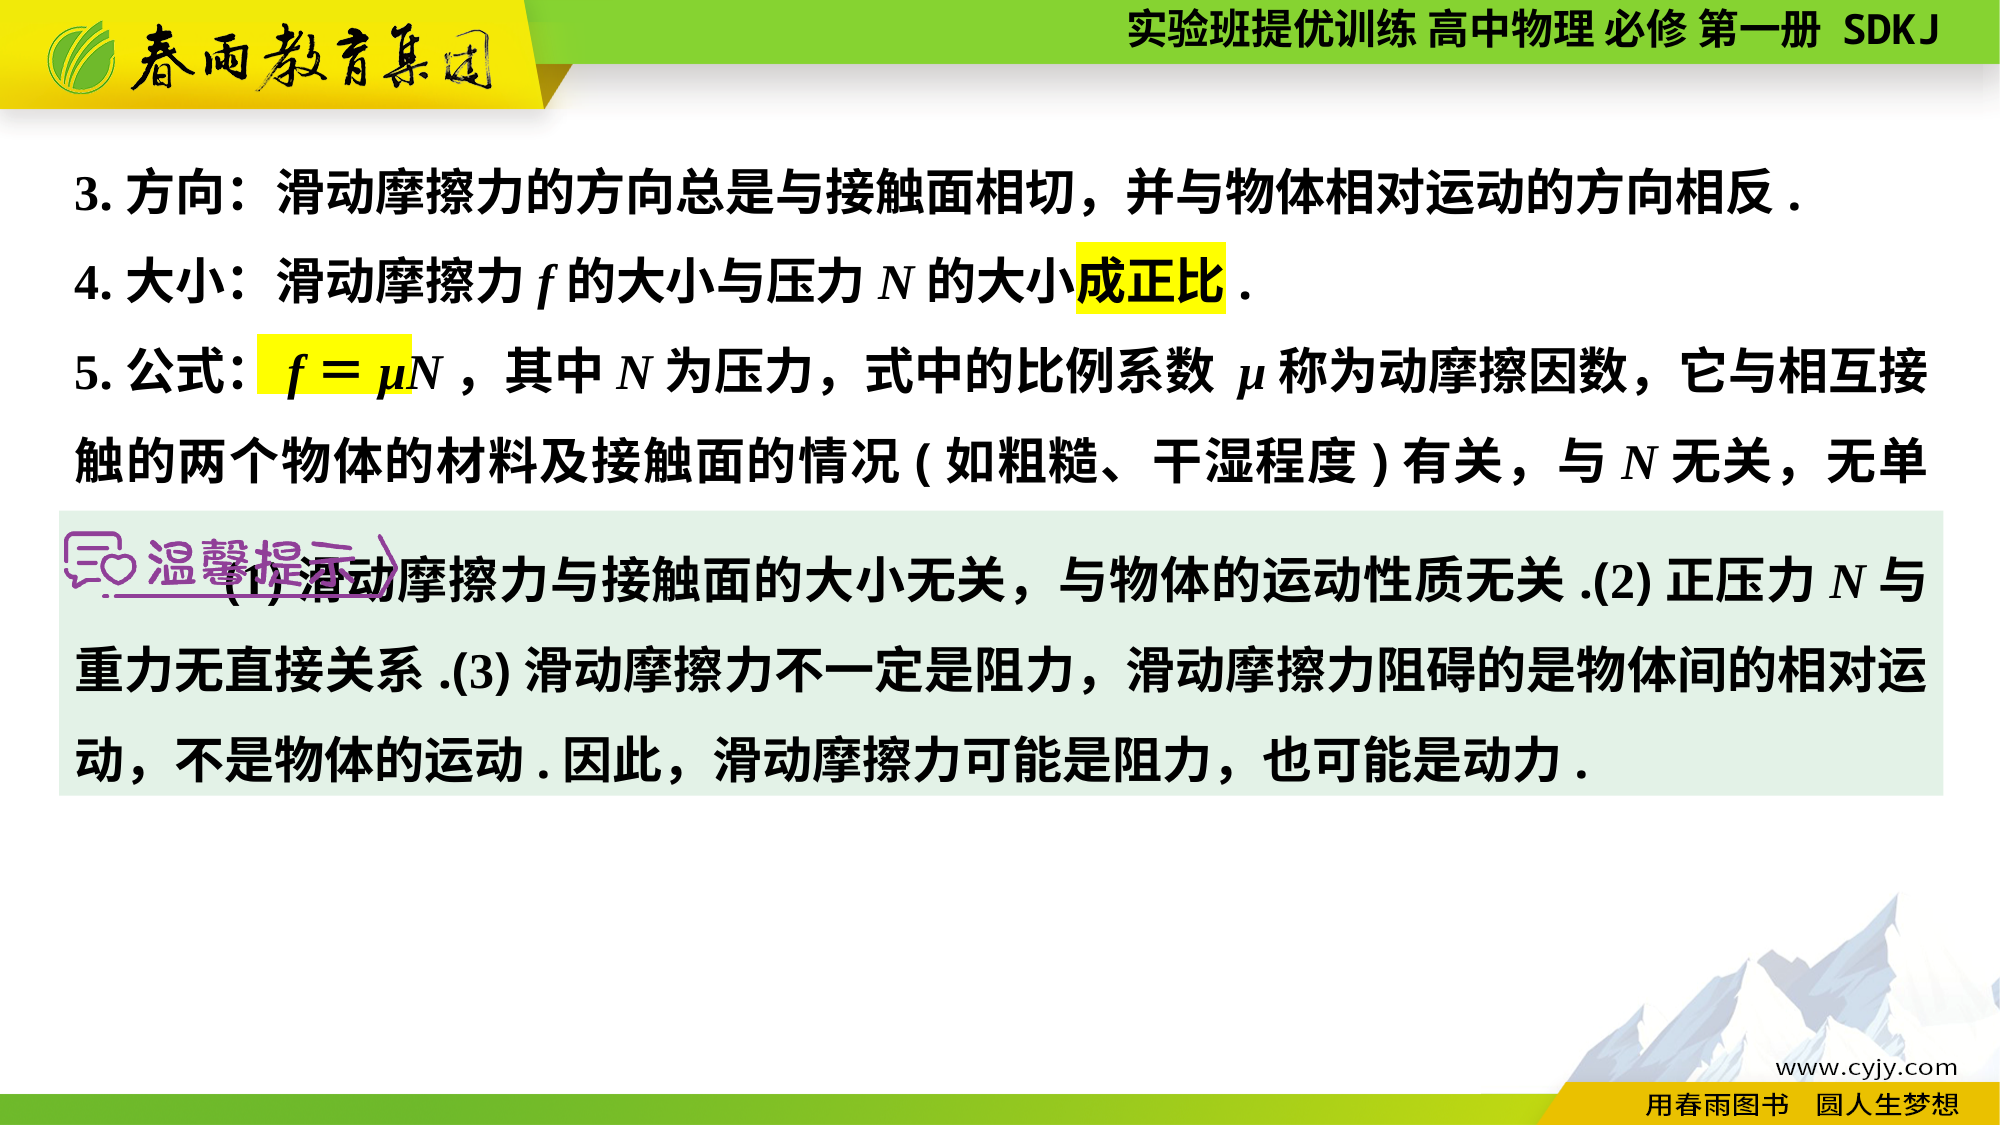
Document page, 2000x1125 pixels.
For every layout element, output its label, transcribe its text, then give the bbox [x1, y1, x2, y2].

text_box (1)滑动摩擦力与接触面的大小无关，与物体的运动性质无关.(2)正压力N与重力无直接关系.(3)滑动摩擦力不一定是阻力，滑动摩擦力阻碍的是物体间的相对运动，不是物体的运动.因此，滑动摩擦力可能是阻力，也可能是动力. [59, 510, 1944, 796]
list 3.方向：滑动摩擦力的方向总是与接触面相切，并与物体相对运动的方向相反. 4.大小：滑动摩擦力f的大小与压力N的大小成正比. 5.公式：f＝μN，其中N为压力，式中的比例系数 μ称为动摩擦因数，它与相互接触的两个物体的材料及接触面的情况(如粗糙、干湿程度)有关，与N无关，无单位. [59, 122, 1944, 490]
picture [0, 0, 2000, 1125]
